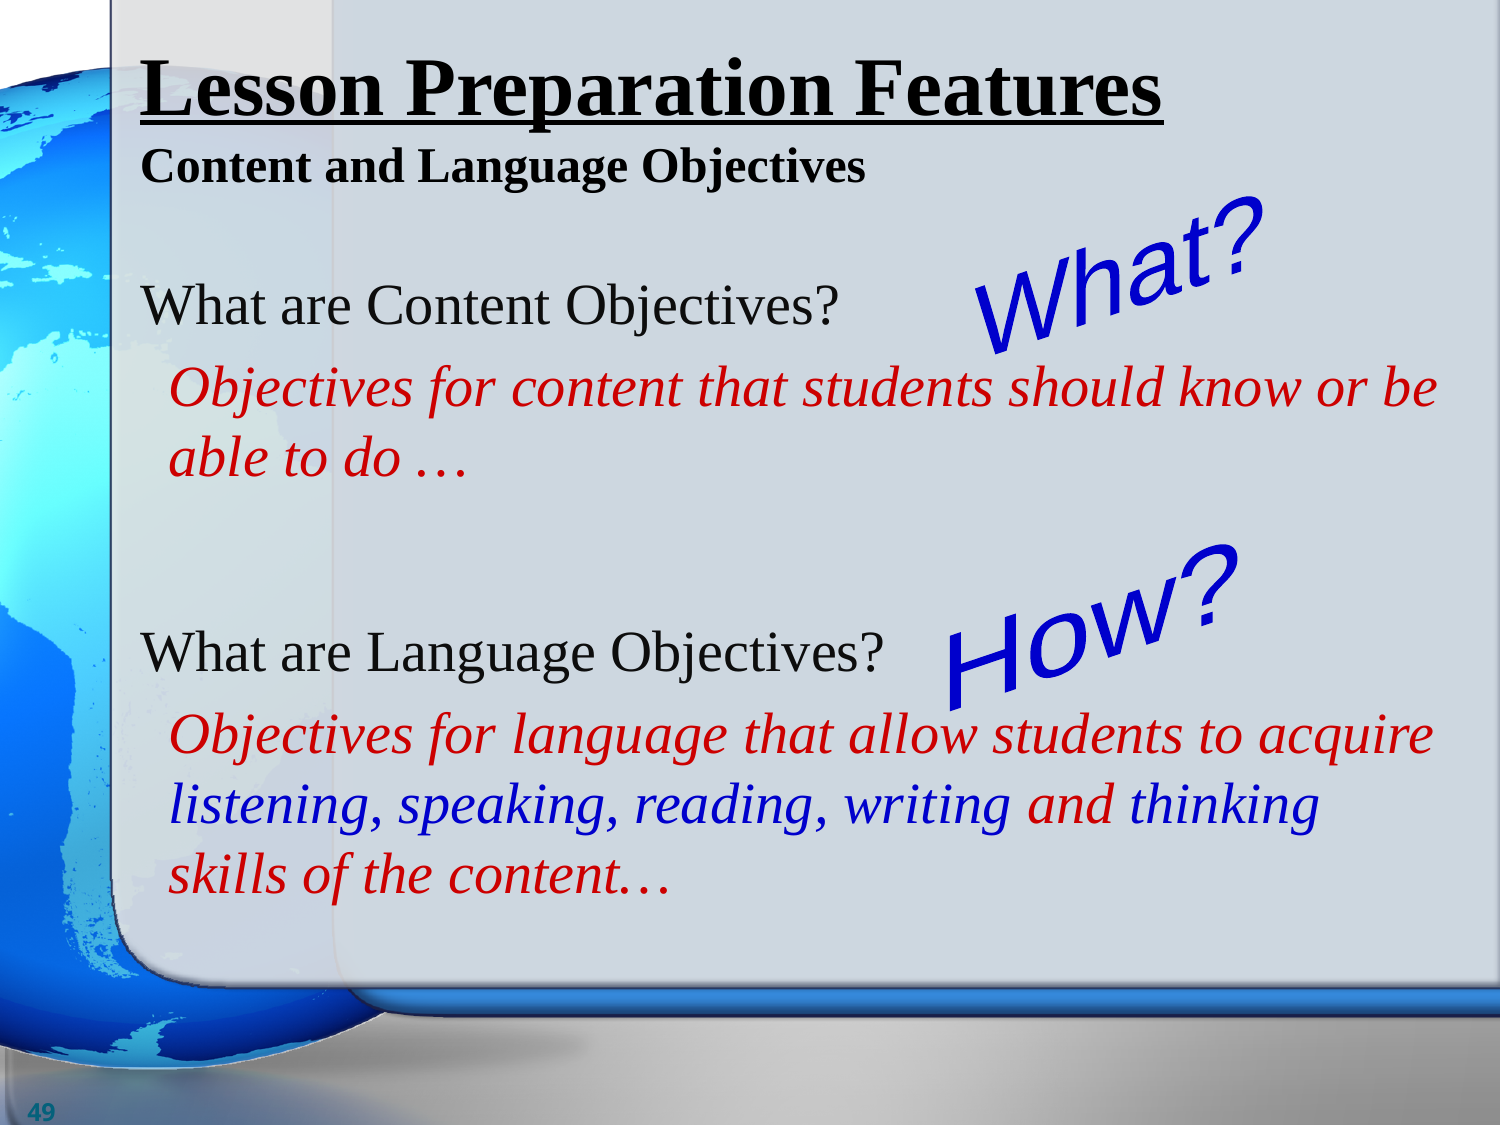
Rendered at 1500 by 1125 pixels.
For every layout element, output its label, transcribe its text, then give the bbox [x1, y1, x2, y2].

slide_number 49 [12, 1088, 363, 1125]
text_box Lesson Preparation Features Content and Language Objectives [125, 37, 1500, 188]
picture [0, 0, 1500, 1125]
list What are Content Objectives? Objectives for content that students should know or be able to do … What are Language Objectives? Objectives for language that allow students to acquire listening, speaking, reading, writing and thinking skills of the content… [125, 224, 1463, 1025]
